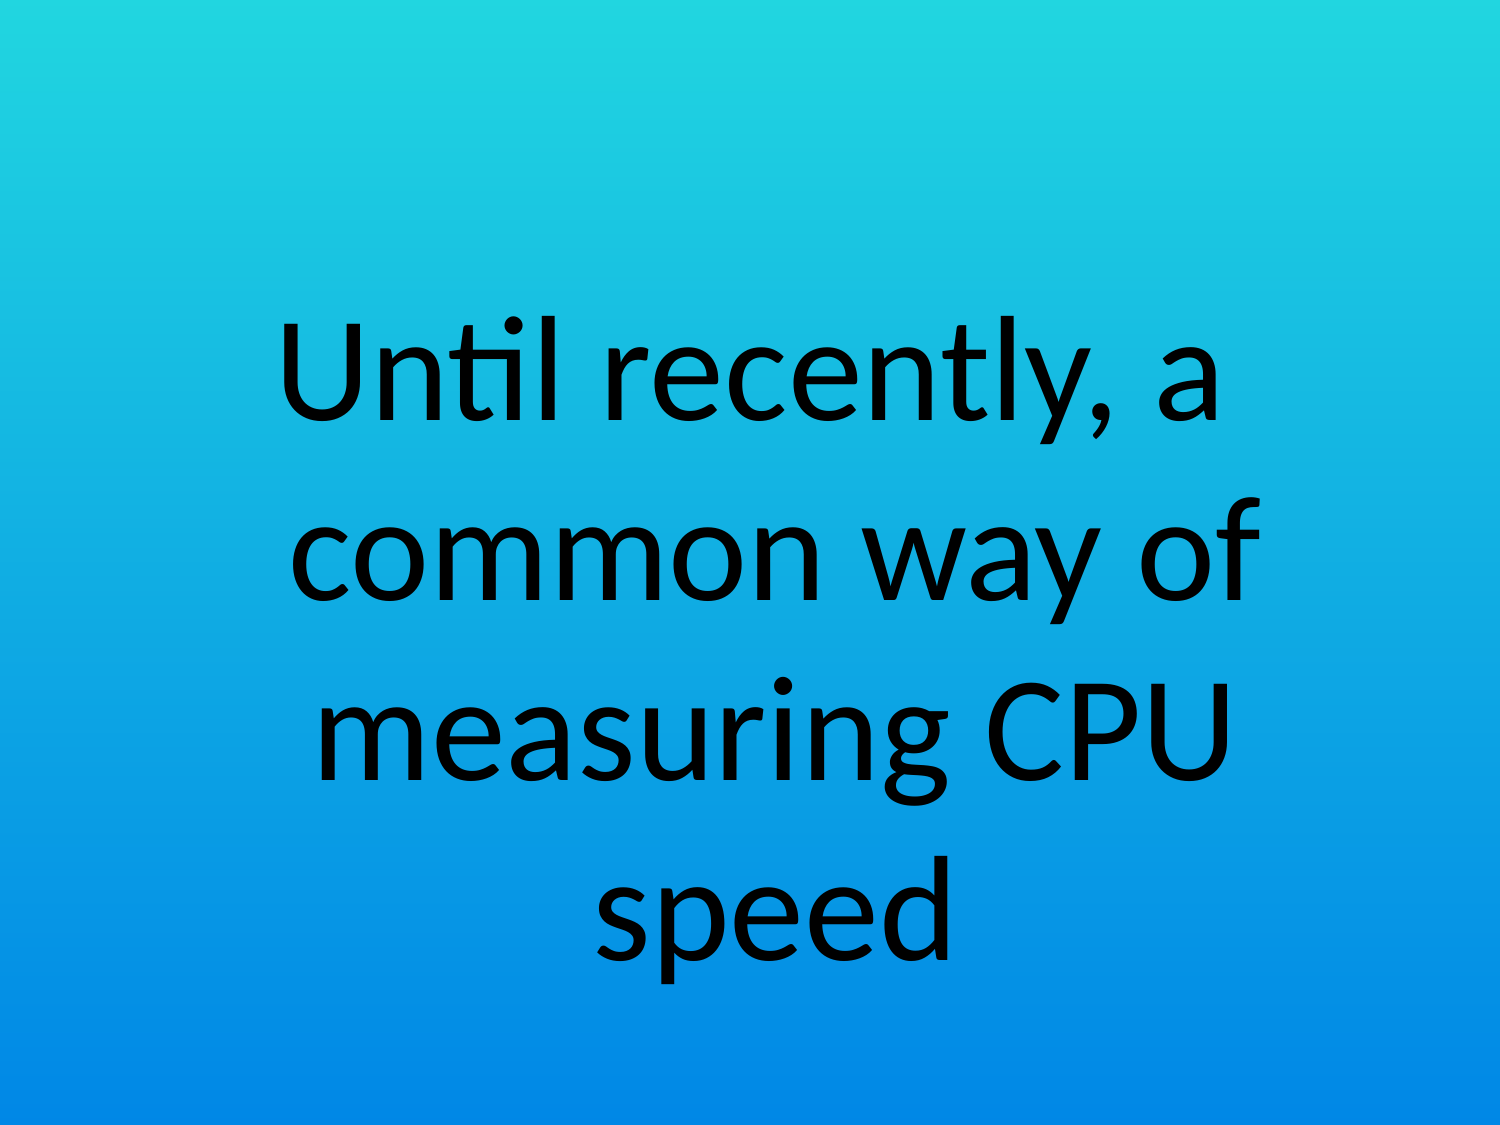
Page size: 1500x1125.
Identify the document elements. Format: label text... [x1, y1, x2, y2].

list Until recently, a common way of measuring CPU speed [75, 262, 1425, 1005]
